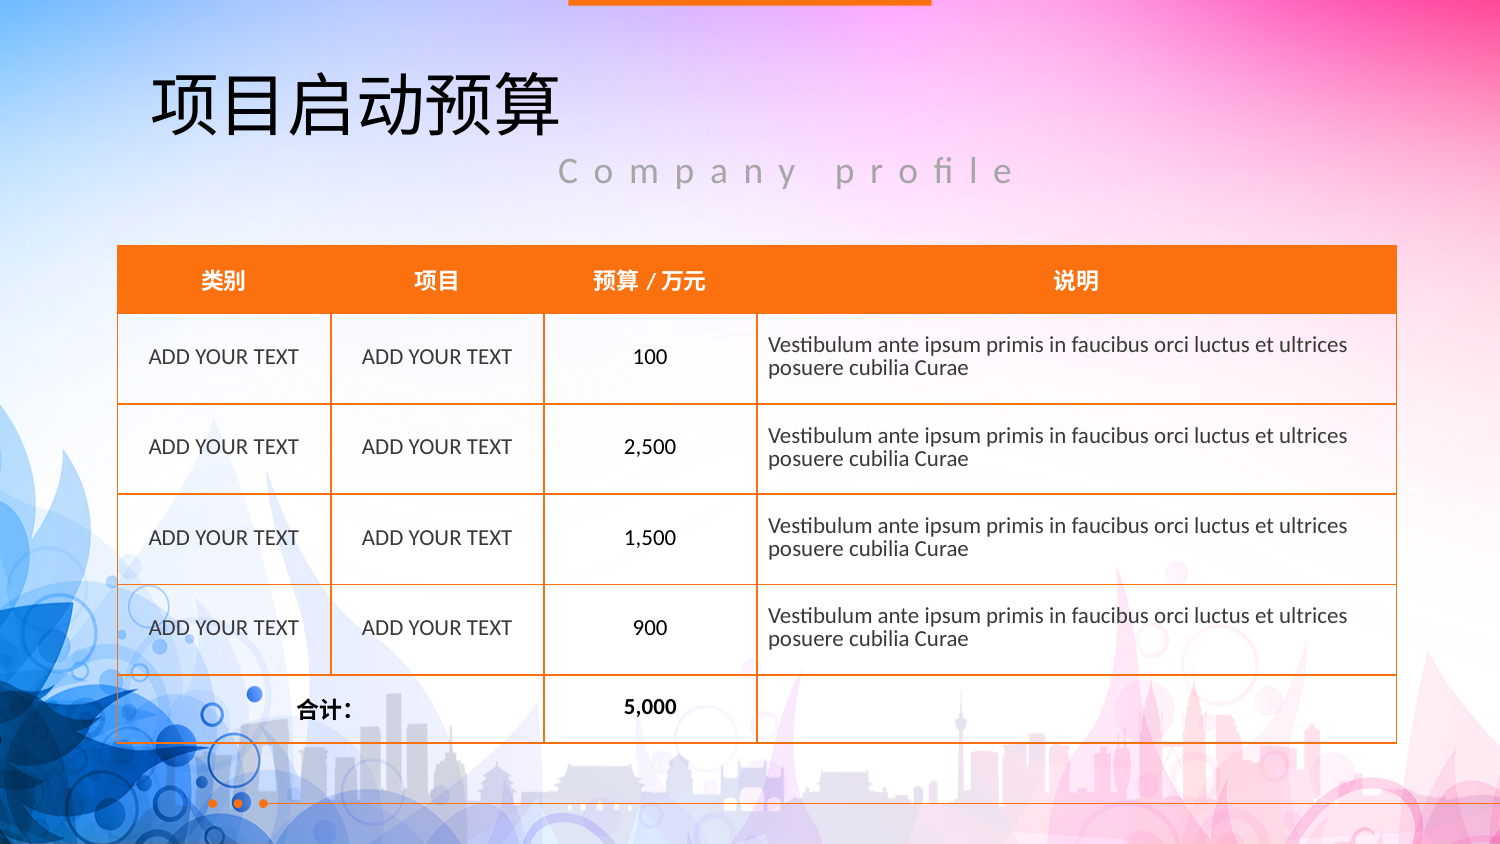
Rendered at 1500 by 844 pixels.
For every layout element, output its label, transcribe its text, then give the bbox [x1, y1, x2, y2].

table_cell ADD YOUR TEXT [332, 405, 543, 493]
table_cell 合计： [118, 676, 543, 742]
table_cell ADD YOUR TEXT [118, 585, 330, 674]
table_cell ADD YOUR TEXT [118, 405, 330, 493]
table_cell 2,500 [545, 405, 756, 493]
table_cell 900 [545, 585, 756, 674]
table_cell Vestibulum ante ipsum primis in faucibus orci luctus et ultrices posuere cubilia Curae [758, 585, 1396, 674]
table_header 说明 [758, 247, 1396, 313]
table_cell ADD YOUR TEXT [118, 495, 330, 584]
title 项目启动预算 [103, 26, 1380, 190]
table_cell 100 [545, 314, 756, 403]
table_cell Vestibulum ante ipsum primis in faucibus orci luctus et ultrices posuere cubilia Curae [758, 314, 1396, 403]
table_cell [758, 676, 1396, 742]
table_cell ADD YOUR TEXT [332, 585, 543, 674]
table_cell Vestibulum ante ipsum primis in faucibus orci luctus et ultrices posuere cubilia Curae [758, 495, 1396, 584]
picture [0, 0, 1500, 844]
table_cell 1,500 [545, 495, 756, 584]
table_header 类别 [118, 247, 330, 313]
table_header 项目 [332, 247, 543, 313]
table_cell 5,000 [545, 676, 756, 742]
text_box Company profile [543, 138, 1028, 199]
table_cell ADD YOUR TEXT [118, 314, 330, 403]
table_cell ADD YOUR TEXT [332, 314, 543, 403]
table_header 预算/万元 [545, 247, 756, 313]
table_cell Vestibulum ante ipsum primis in faucibus orci luctus et ultrices posuere cubilia Curae [758, 405, 1396, 493]
table_cell ADD YOUR TEXT [332, 495, 543, 584]
